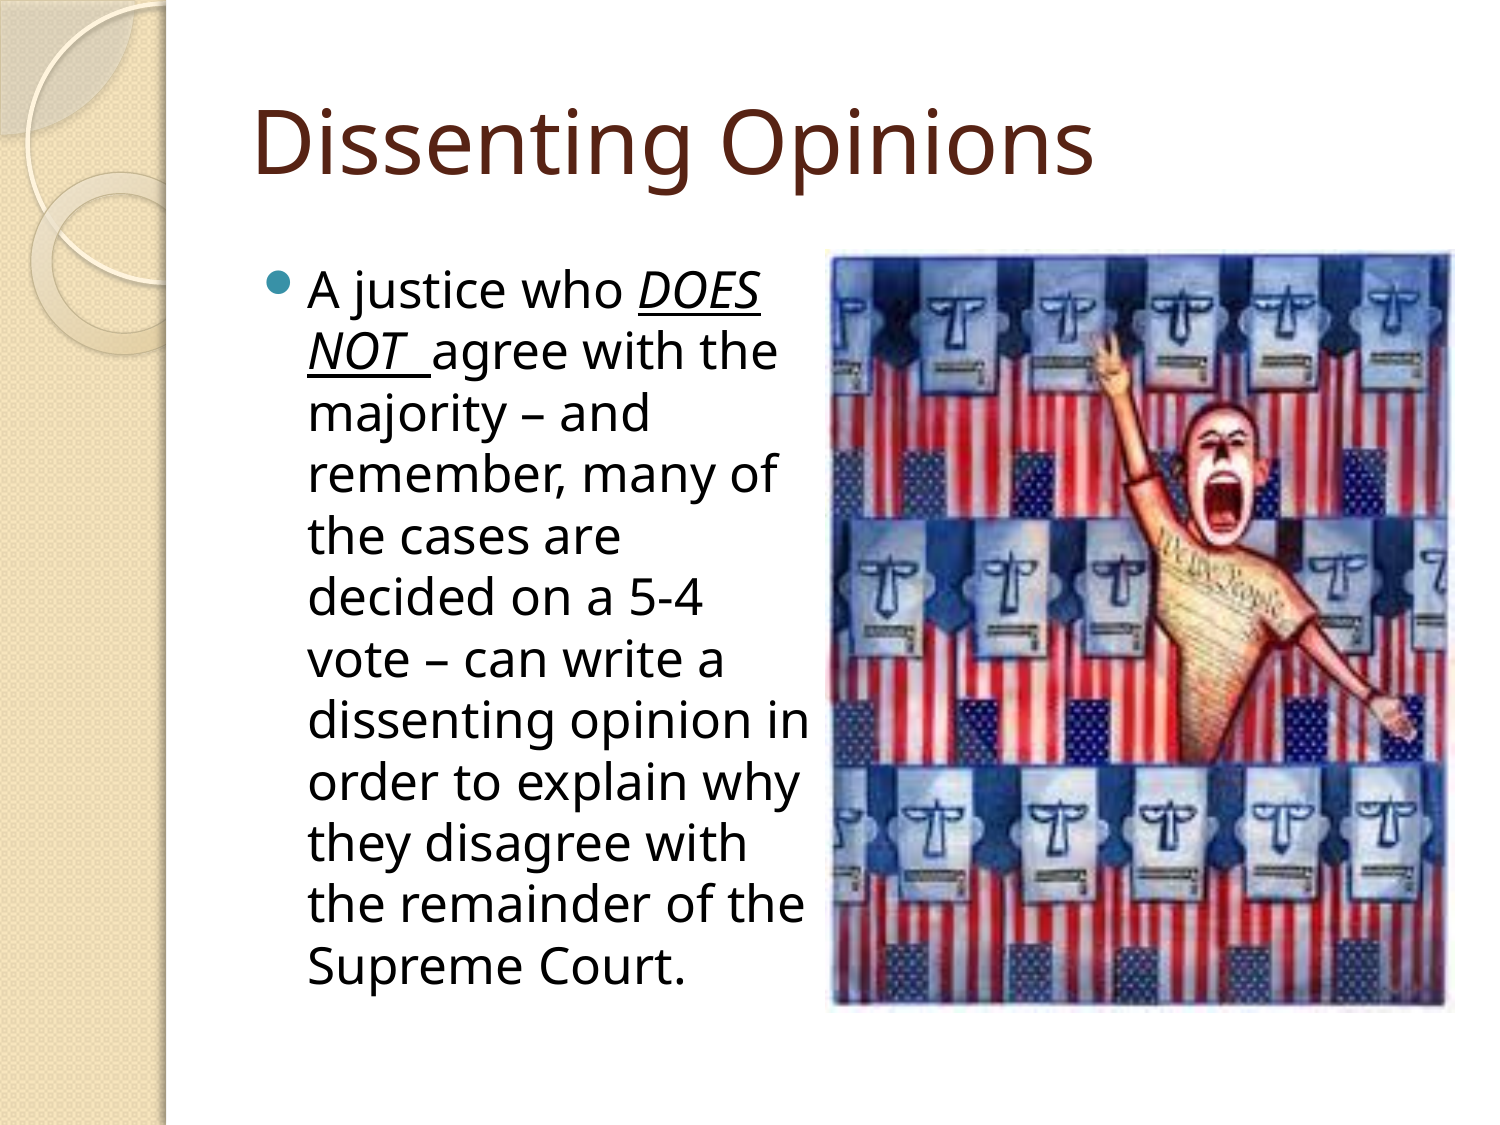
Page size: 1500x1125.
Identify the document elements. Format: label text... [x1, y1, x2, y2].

list A justice who DOES NOT agree with the majority – and remember, many of the cases are decided on a 5-4 vote – can write a dissenting opinion in order to explain why they disagree with the remainder of the Supreme Court. [235, 249, 820, 1015]
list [824, 249, 1455, 1013]
title Dissenting Opinions [235, 45, 1466, 233]
